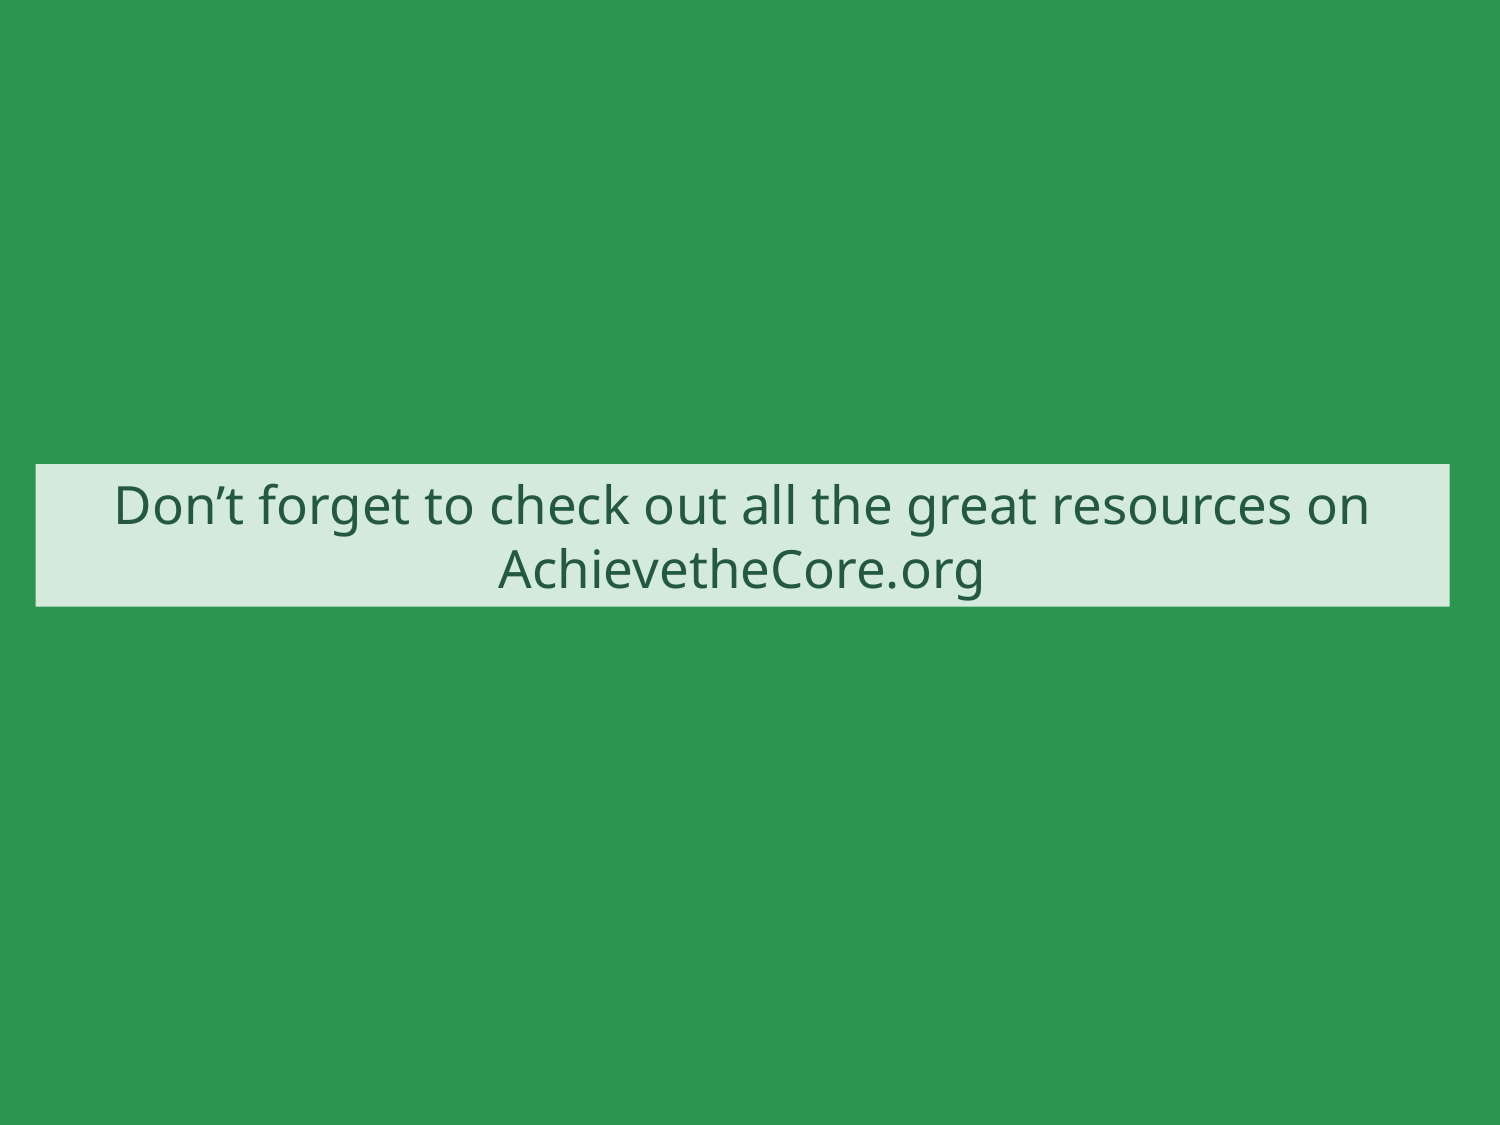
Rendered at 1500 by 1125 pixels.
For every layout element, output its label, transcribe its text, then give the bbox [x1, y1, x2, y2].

title Don’t forget to check out all the great resources on AchievetheCore.org [35, 464, 1450, 607]
